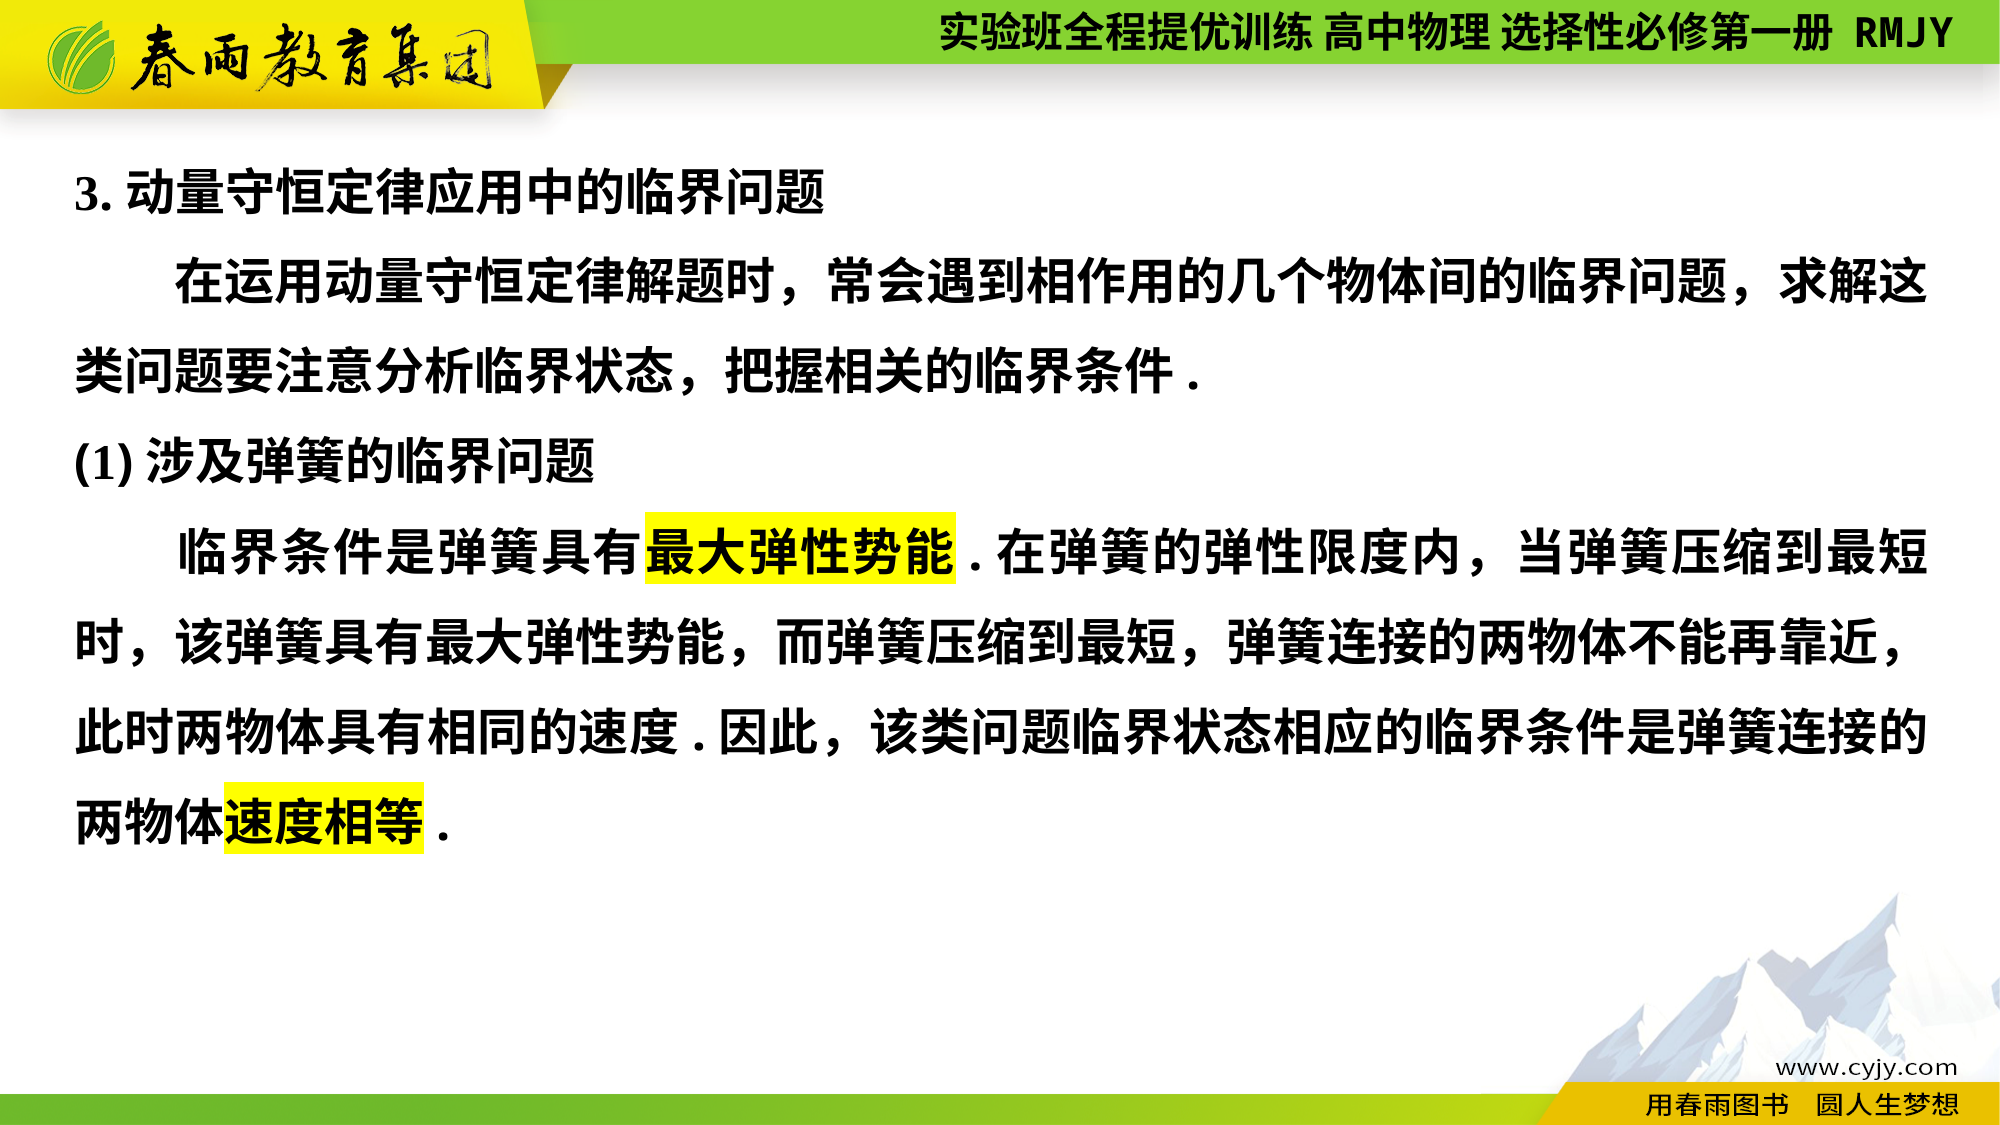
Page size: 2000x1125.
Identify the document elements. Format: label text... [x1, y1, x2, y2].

list 3.动量守恒定律应用中的临界问题 在运用动量守恒定律解题时，常会遇到相作用的几个物体间的临界问题，求解这类问题要注意分析临界状态，把握相关的临界条件. (1)涉及弹簧的临界问题 临界条件是弹簧具有最大弹性势能.在弹簧的弹性限度内，当弹簧压缩到最短时，该弹簧具有最大弹性势能，而弹簧压缩到最短，弹簧连接的两物体不能再靠近，此时两物体具有相同的速度.因此，该类问题临界状态相应的临界条件是弹簧连接的两物体速度相等. [59, 122, 1944, 865]
picture [0, 0, 2000, 1125]
